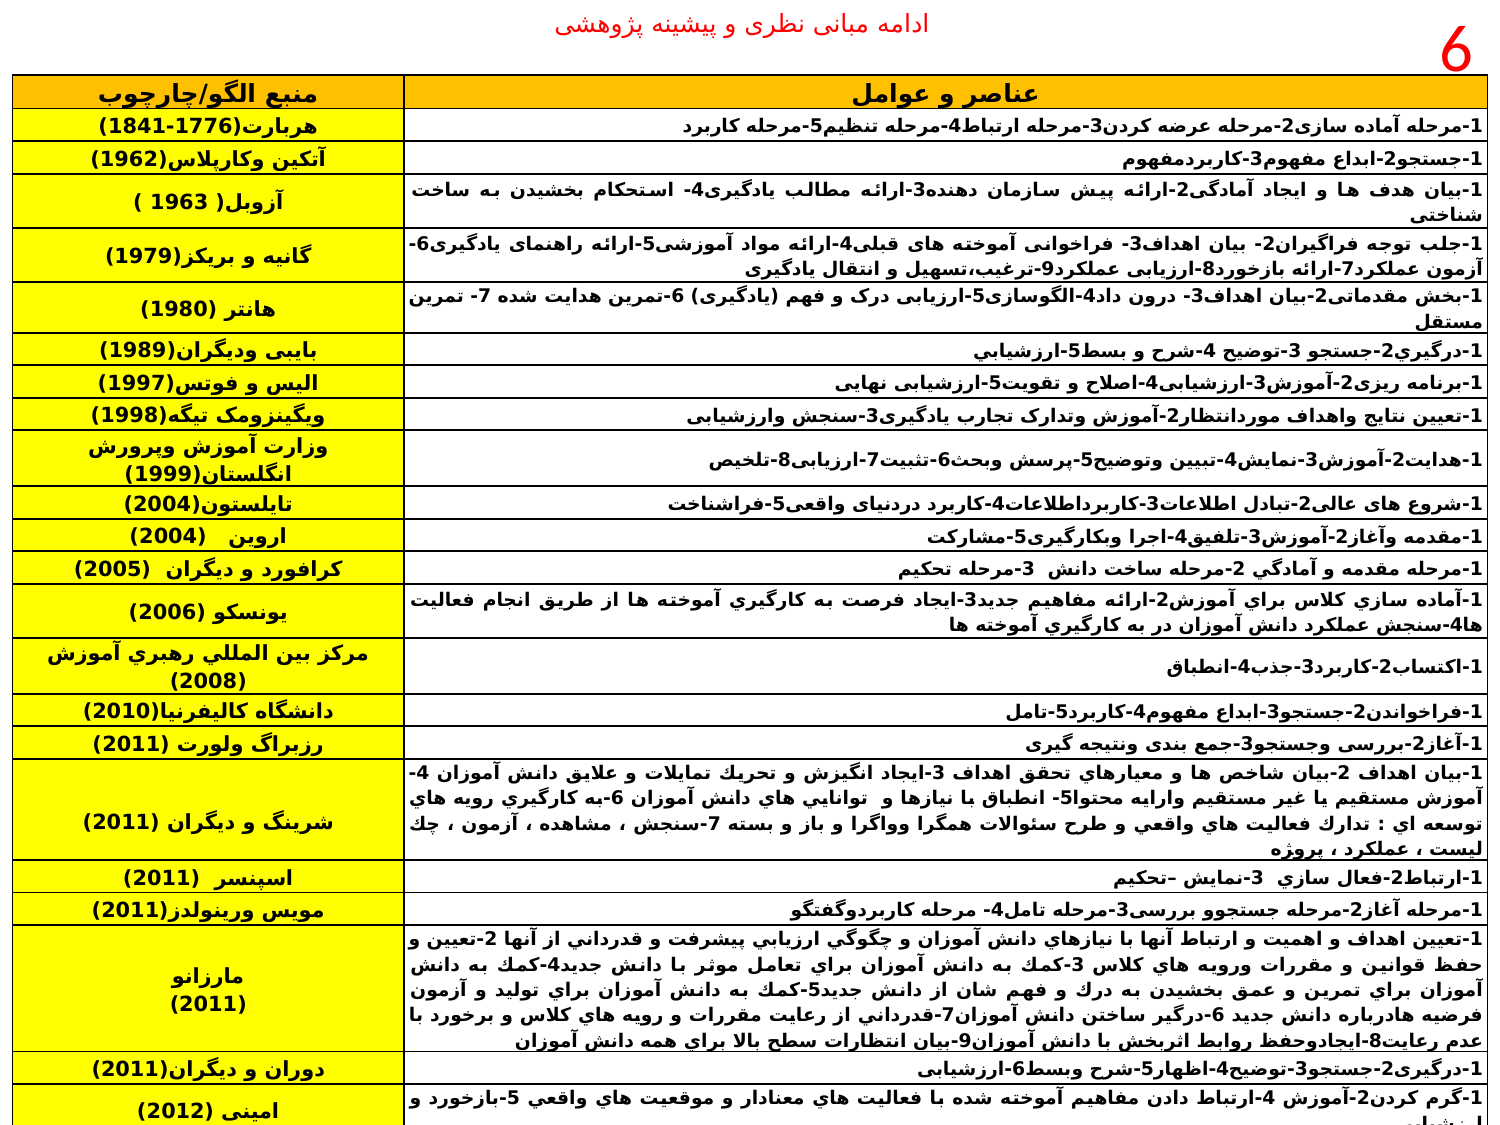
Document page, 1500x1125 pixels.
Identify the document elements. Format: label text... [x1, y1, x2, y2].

table_cell دانشگاه کالیفرنیا(2010) [13, 695, 403, 725]
table_cell اروین (2004) [13, 520, 403, 550]
table_cell 1-شروع های عالی2-تبادل اطلاعات3-کاربرداطلاعات4-کاربرد دردنیای واقعی5-فراشناخت [405, 487, 1487, 518]
table_cell مارزانو (2011) [13, 926, 403, 1051]
table_cell یونسکو (2006) [13, 585, 403, 637]
table_cell 1-مرحله آماده سازی2-مرحله عرضه کردن3-مرحله ارتباط4-مرحله تنظیم5-مرحله کاربرد [405, 109, 1487, 140]
table_header منبع الگو/چارچوب [13, 76, 403, 108]
table_cell مویس ورینولدز(2011) [13, 893, 403, 924]
table_cell 1-آغاز2-بررسی وجستجو3-جمع بندی ونتیجه گیری [405, 727, 1487, 758]
table_cell تایلستون(2004) [13, 487, 403, 518]
table_cell رزبراگ ولورت (2011) [13, 727, 403, 758]
table_cell دوران و دیگران(2011) [13, 1052, 403, 1083]
table_cell 1-بیان هدف ها و ایجاد آمادگی2-ارائه پیش سازمان دهنده3-ارائه مطالب یادگیری4- استحکام بخشیدن به ساخت شناختی [405, 175, 1487, 227]
table_cell آتکین وکارپلاس(1962) [13, 142, 403, 173]
table_cell 1-برنامه ریزی2-آموزش3-ارزشیابی4-اصلاح و تقویت5-ارزشیابی نهایی [405, 366, 1487, 397]
text_box 6 [1424, 0, 1488, 93]
table_cell 1-جستجو2-ابداع مفهوم3-کاربردمفهوم [405, 142, 1487, 173]
table_cell گانیه و بریکز(1979) [13, 229, 403, 281]
table_cell 1-آماده سازي كلاس براي آموزش2-ارائه مفاهيم جديد3-ايجاد فرصت به كارگيري آموخته ها از طريق انجام فعاليت ها4-سنجش عملكرد دانش آموزان در به كارگيري آموخته ها [405, 585, 1487, 637]
table_cell 1-فراخواندن2-جستجو3-ابداع مفهوم4-کاربرد5-تامل [405, 695, 1487, 725]
table_cell وزارت آموزش وپرورش انگلستان(1999) [13, 431, 403, 485]
table_cell هانتر (1980) [13, 283, 403, 332]
table_header عناصر و عوامل [405, 76, 1487, 108]
table_cell 1-مقدمه وآغاز2-آموزش3-تلفیق4-اجرا وبکارگیری5-مشارکت [405, 520, 1487, 550]
table_cell امینی (2012) [13, 1085, 403, 1125]
table_cell هربارت(1776-1841) [13, 109, 403, 140]
table_cell 1-ارتباط2-فعال سازي 3-نمايش –تحكيم [405, 861, 1487, 892]
table_cell 1-تعيين اهداف و اهميت و ارتباط آنها با نيازهاي دانش آموزان و چگوگي ارزيابي پيشرفت و قدرداني از آنها 2-تعيين و حفظ قوانين و مقررات ورويه هاي كلاس 3-كمك به دانش آموزان براي تعامل موثر با دانش جديد4-كمك به دانش آموزان براي تمرين و عمق بخشيدن به درك و فهم شان از دانش جديد5-كمك به دانش آموزان براي توليد و آزمون فرضيه هادرباره دانش جديد 6-درگير ساختن دانش آموزان7-قدرداني از رعايت مقررات و رويه هاي كلاس و برخورد با عدم رعايت8-ايجادوحفظ روابط اثربخش با دانش آموزان9-بيان انتظارات سطح بالا براي همه دانش آموزان [405, 926, 1487, 1051]
table_cell کرافورد و دیگران (2005) [13, 552, 403, 583]
table_cell 1-جلب توجه فراگیران2- بیان اهداف3- فراخوانی آموخته های قبلی4-ارائه مواد آموزشی5-ارائه راهنمای یادگیری6-آزمون عملکرد7-ارائه بازخورد8-ارزیابی عملکرد9-ترغیب،تسهیل و انتقال یادگیری [405, 229, 1487, 281]
table_cell 1-اکتساب2-کاربرد3-جذب4-انطباق [405, 639, 1487, 693]
table_cell الیس و فوتس(1997) [13, 366, 403, 397]
table_cell ویگینزومک تیگه(1998) [13, 399, 403, 429]
table_cell آزوبل( 1963 ) [13, 175, 403, 227]
table_cell 1-مرحله آغاز2-مرحله جستجوو بررسی3-مرحله تامل4- مرحله کاربردوگفتگو [405, 893, 1487, 924]
table_cell 1-درگیری2-جستجو3-توضیح4-اظهار5-شرح وبسط6-ارزشیابی [405, 1052, 1487, 1083]
table_cell مركز بين المللي رهبري آموزش (2008) [13, 639, 403, 693]
table_cell 1-تعیین نتایج واهداف موردانتظار2-آموزش وتدارک تجارب یادگیری3-سنجش وارزشیابی [405, 399, 1487, 429]
table_cell 1-بيان اهداف 2-بيان شاخص ها و معيارهاي تحقق اهداف 3-ايجاد انگيزش و تحريك تمايلات و علايق دانش آموزان 4-آموزش مستقیم یا غیر مستقیم وارایه محتوا5- انطباق با نيازها و توانايي هاي دانش آموزان 6-به كارگيري رويه هاي توسعه اي : تدارك فعاليت هاي واقعي و طرح سئوالات همگرا وواگرا و باز و بسته 7-سنجش ، مشاهده ، آزمون ، چك ليست ، عملكرد ، پرو‍ژه [405, 760, 1487, 859]
table_cell بایبی ودیگران(1989) [13, 334, 403, 364]
table_cell 1-درگيري2-جستجو 3-توضيح 4-شرح و بسط5-ارزشيابي [405, 334, 1487, 364]
table_cell 1-مرحله مقدمه و آمادگي 2-مرحله ساخت دانش 3-مرحله تحكيم [405, 552, 1487, 583]
table_cell 1-گرم كردن2-آموزش 4-ارتباط دادن مفاهيم آموخته شده با فعالیت هاي معنادار و موقعيت هاي واقعي 5-بازخورد و ارزشيابي [405, 1085, 1487, 1125]
table_cell 1-بخش مقدماتی2-بیان اهداف3- درون داد4-الگوسازی5-ارزیابی درک و فهم (یادگیری) 6-تمرین هدایت شده 7- تمرین مستقل [405, 283, 1487, 332]
table_cell اسپنسر (2011) [13, 861, 403, 892]
text_box ادامه مبانی نظری و پیشینه پژوهشی [539, 0, 1050, 45]
table_cell 1-هدایت2-آموزش3-نمایش4-تبیین وتوضیح5-پرسش وبحث6-تثبیت7-ارزیابی8-تلخیص [405, 431, 1487, 485]
table_cell شرینگ و دیگران (2011) [13, 760, 403, 859]
